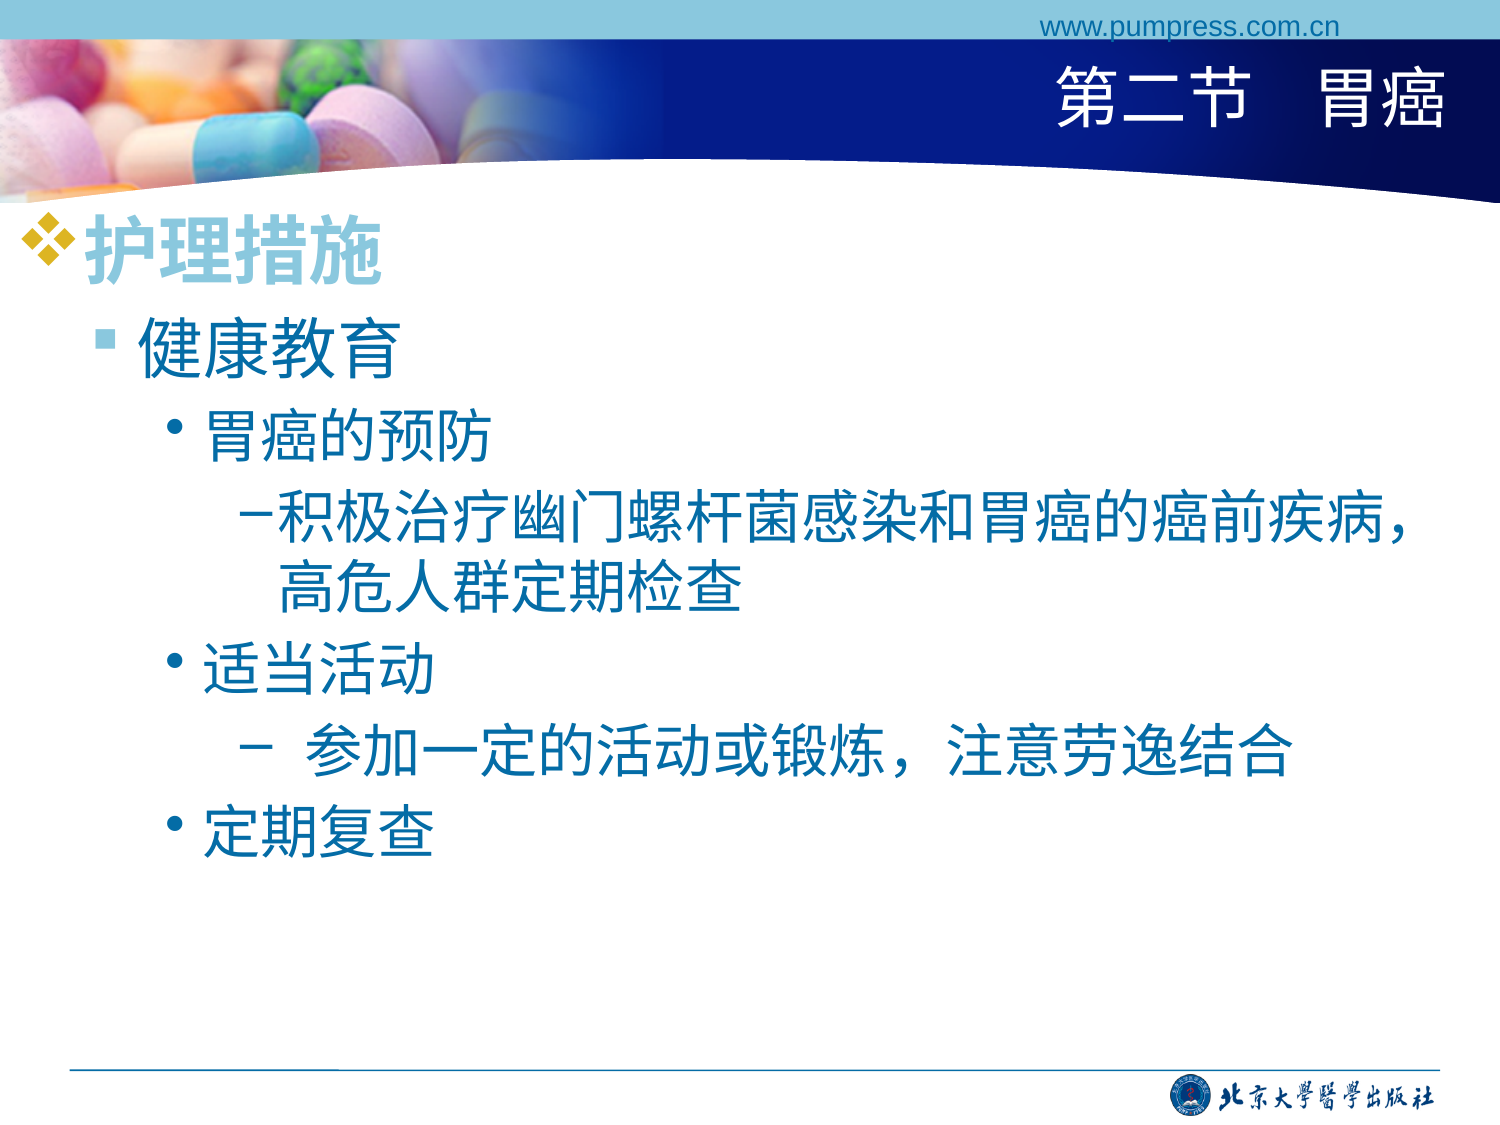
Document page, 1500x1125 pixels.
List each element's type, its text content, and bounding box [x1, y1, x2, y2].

picture [1170, 1074, 1436, 1118]
slide_number www.pumpress.com.cn [1025, 0, 1463, 38]
list 护理措施 健康教育 胃癌的预防 积极治疗幽门螺杆菌感染和胃癌的癌前疾病，高危人群定期检查 适当活动 参加一定的活动或锻炼，注意劳逸结合 定期复查 [0, 196, 1463, 997]
title 第二节 胃癌 [137, 49, 1463, 143]
picture [0, 40, 1500, 203]
